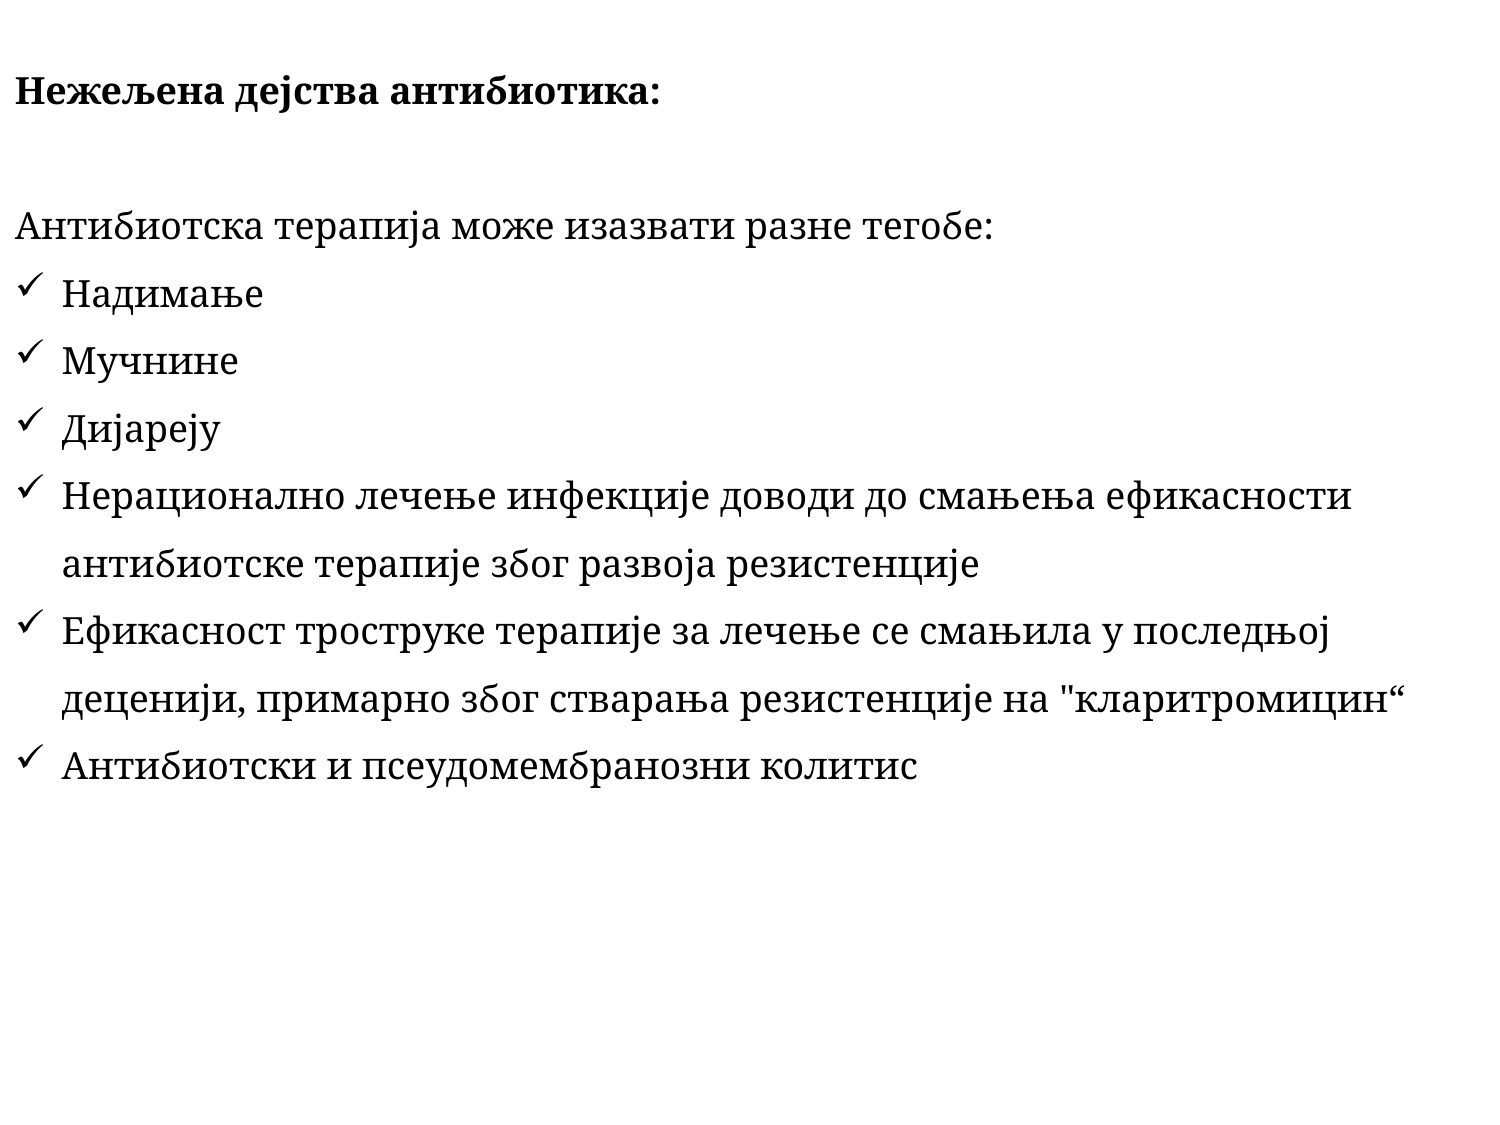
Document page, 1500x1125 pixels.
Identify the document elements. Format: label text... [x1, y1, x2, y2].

text_box Нежељена дејства антибиотика: Антибиотска терапија може изазвати разне тегобе: Надимање Мучнине Дијареју Нерационално лечење инфекције доводи до смањења ефикасности антибиотске терапије због развоја резистенције Ефикасност троструке терапије за лечење се смањила у последњој деценији, примарно због стварања резистенције на "кларитромицин“ Антибиотски и псеудомембранозни колитис [0, 37, 1463, 795]
